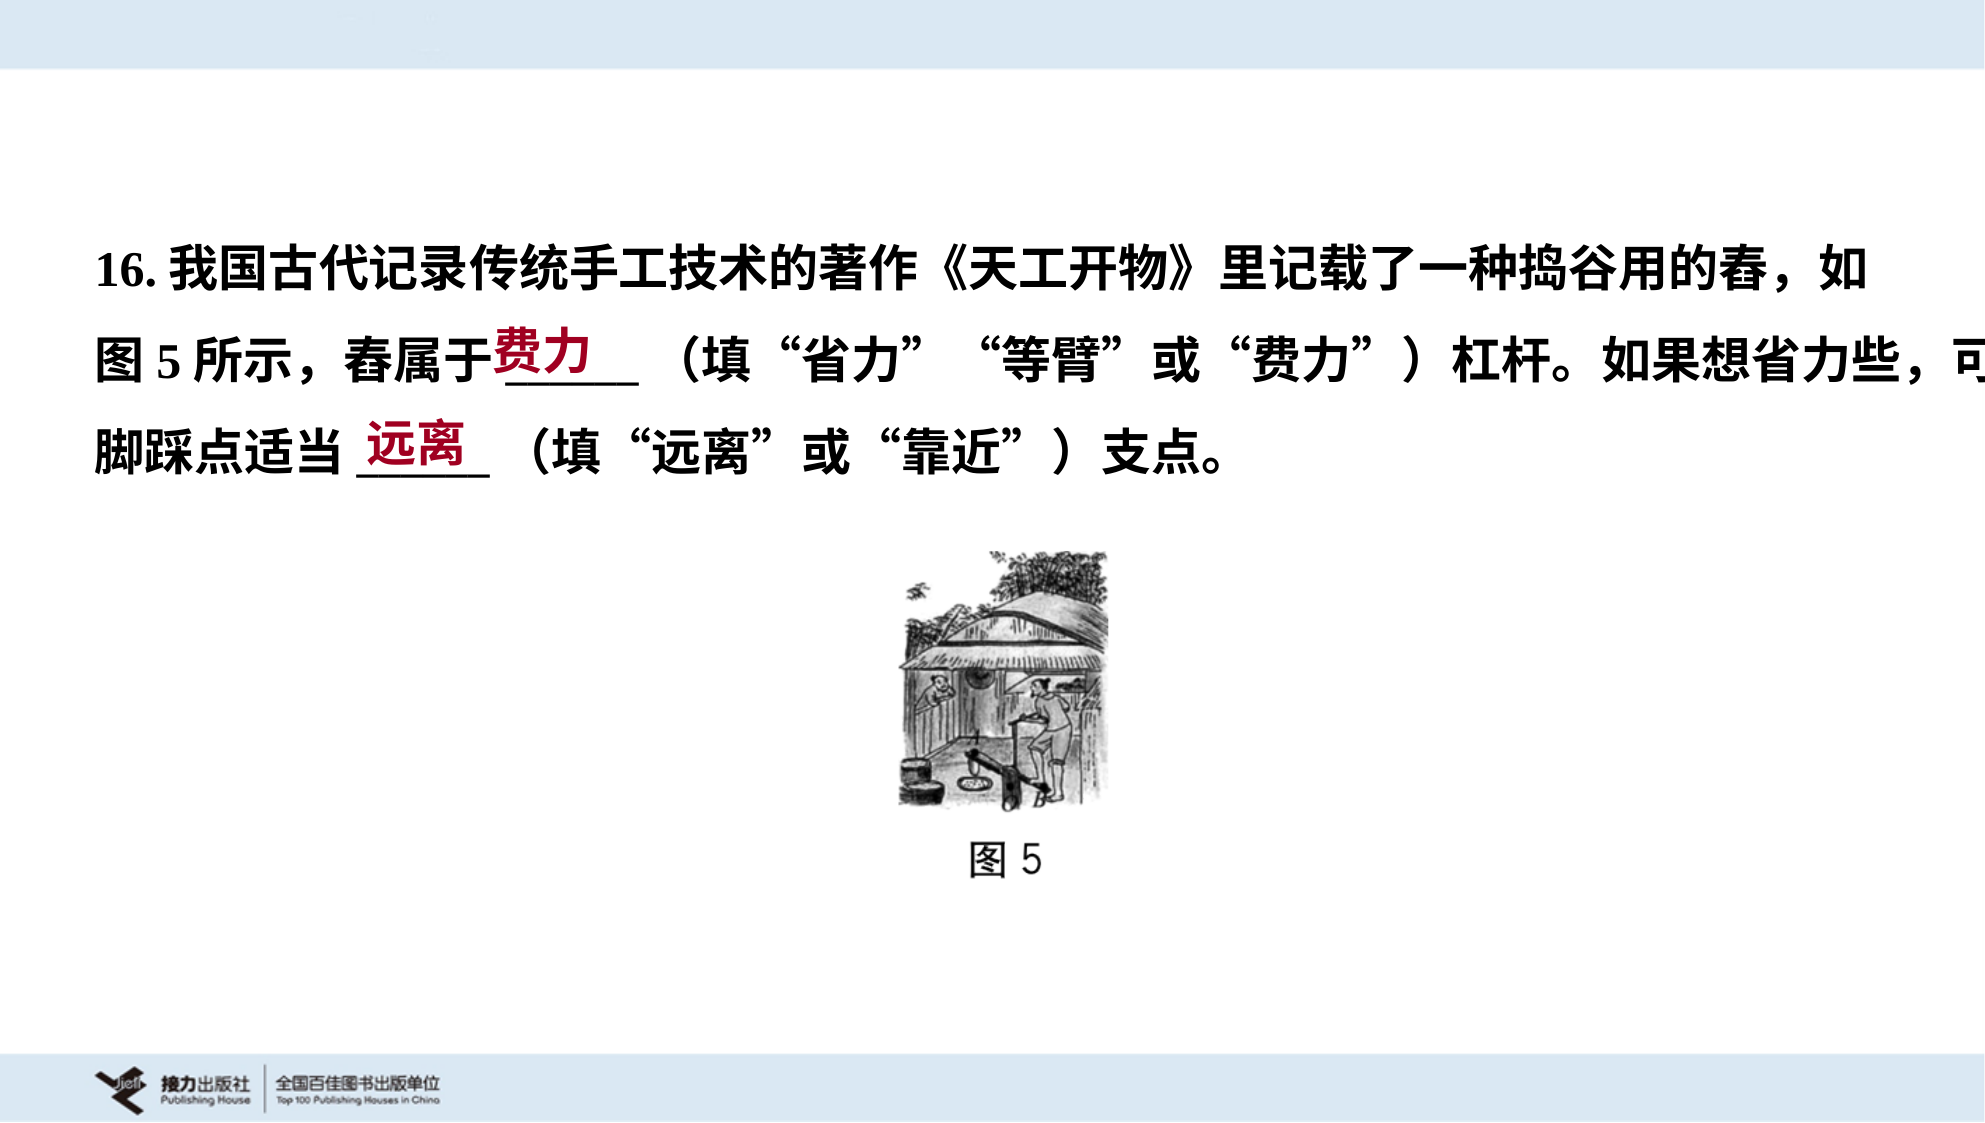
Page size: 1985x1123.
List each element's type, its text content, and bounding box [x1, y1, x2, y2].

picture [0, 0, 1985, 1122]
text_box 16.我国古代记录传统手工技术的著作《天工开物》里记载了一种捣谷用的舂，如 图5所示，舂属于______（填“省力”“等臂”或“费力”）杠杆。如果想省力些，可将 脚踩点适当______（填“远离”或“靠近”）支点。 [94, 204, 1892, 480]
text_box 费力 [474, 291, 611, 380]
text_box 远离 [348, 383, 486, 472]
